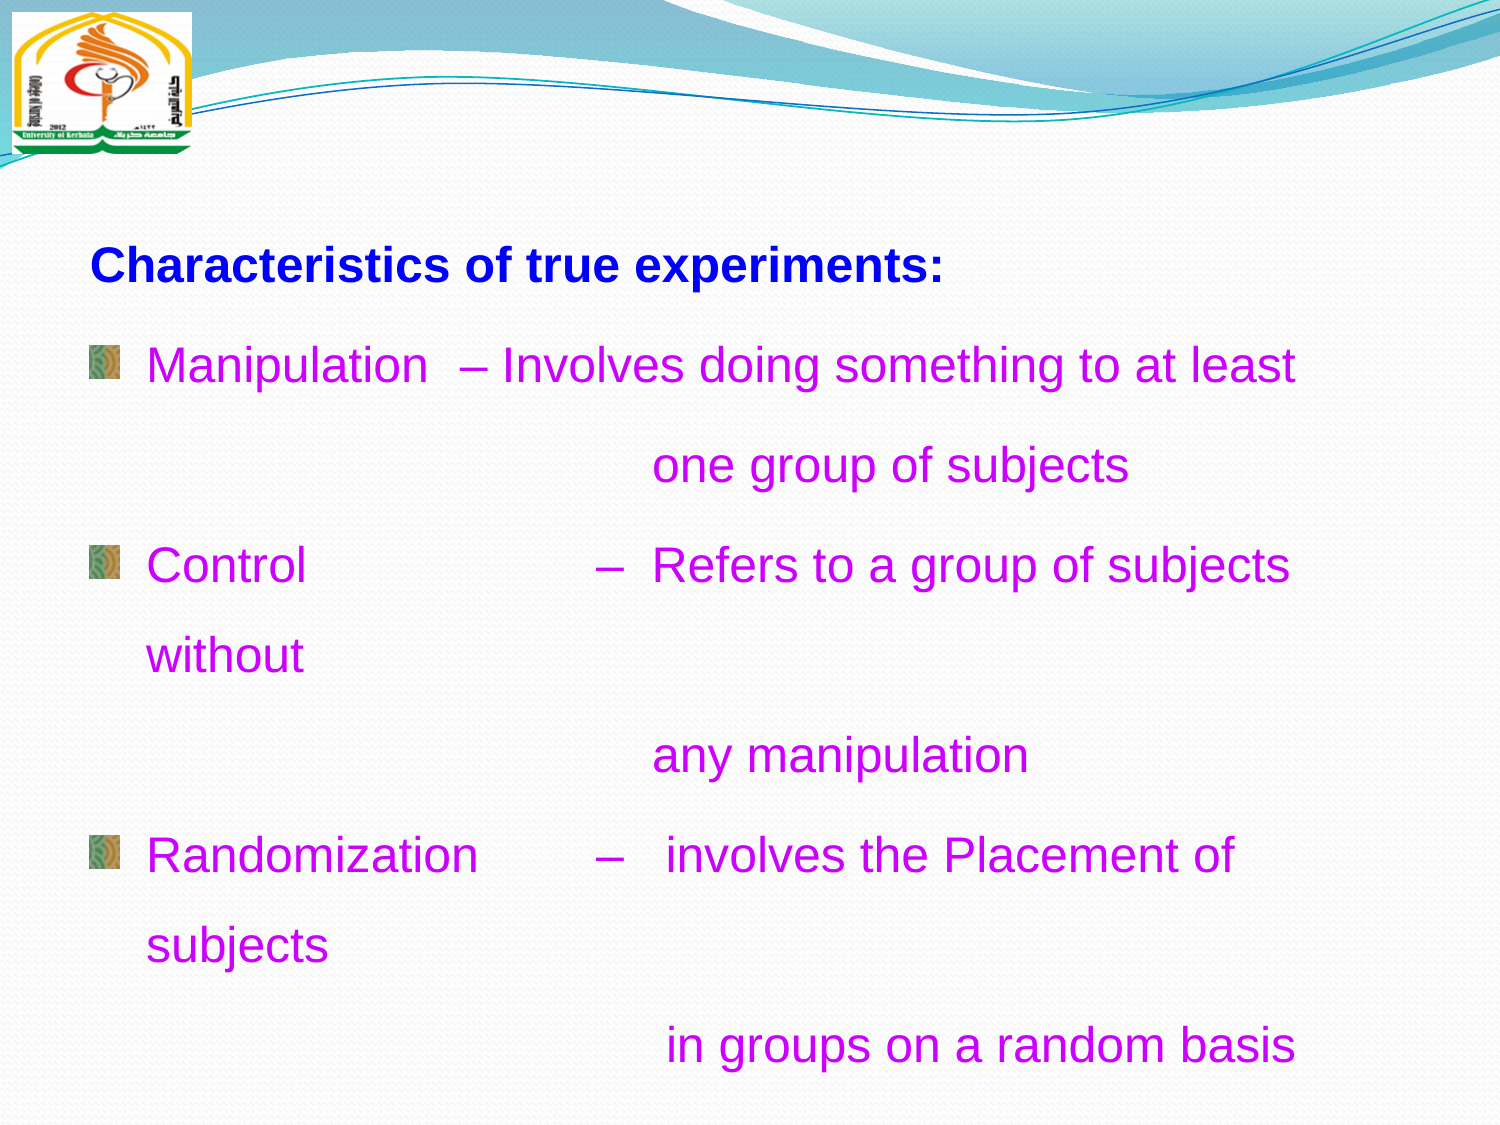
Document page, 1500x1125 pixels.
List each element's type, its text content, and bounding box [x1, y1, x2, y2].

picture [89, 545, 120, 579]
picture [89, 345, 120, 379]
picture [12, 12, 192, 154]
list Characteristics of true experiments: Manipulation – Involves doing something to at least one group of subjects Control – Refers to a group of subjects without any manipulation Randomization – involves the Placement of subjects in groups on a random basis [75, 125, 1425, 1038]
picture [89, 835, 120, 869]
